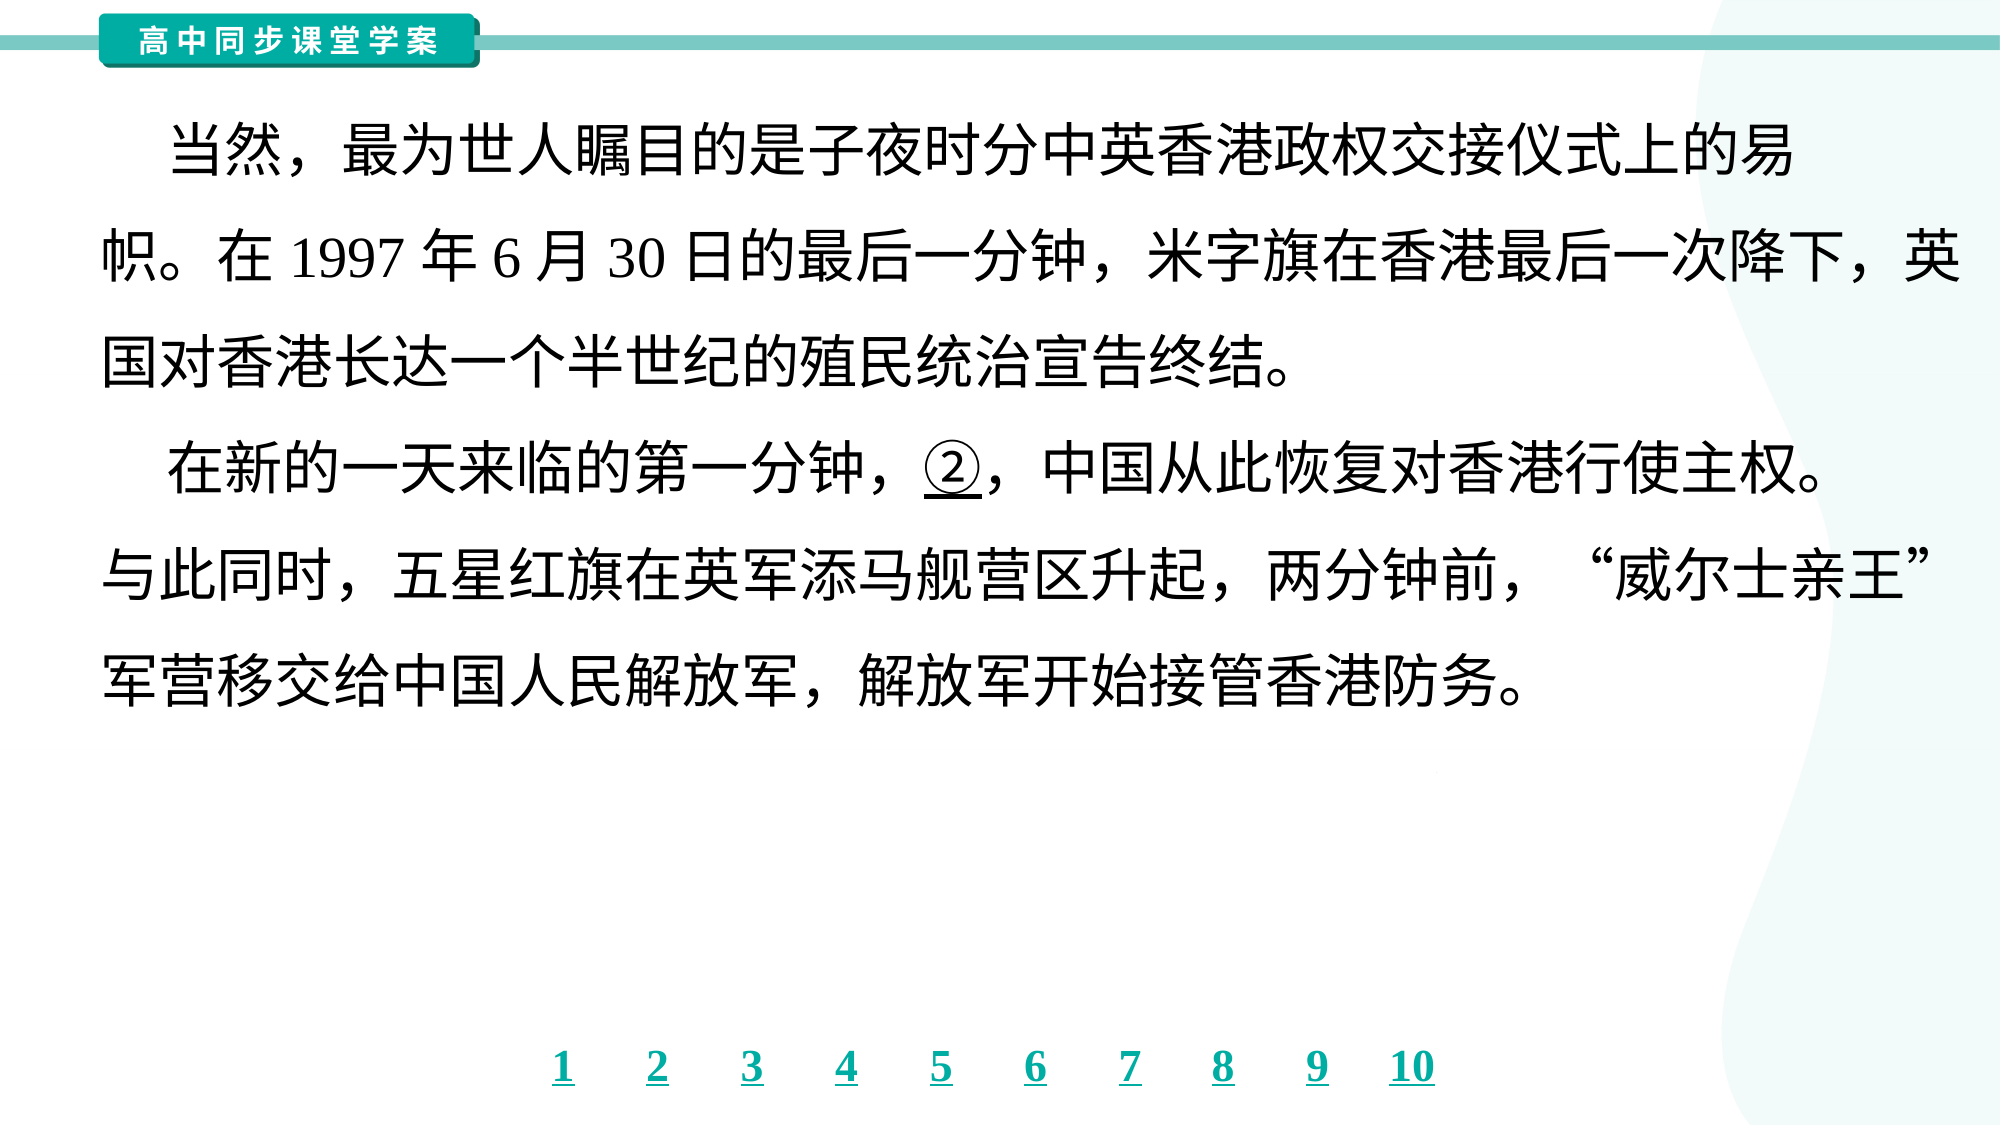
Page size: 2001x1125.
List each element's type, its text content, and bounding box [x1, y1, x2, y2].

picture [0, 0, 2000, 1125]
text_box 当然，最为世人瞩目的是子夜时分中英香港政权交接仪式上的易 帜。在1997年6月30日的最后一分钟，米字旗在香港最后一次降下，英 国对香港长达一个半世纪的殖民统治宣告终结。 在新的一天来临的第一分钟，②，中国从此恢复对香港行使主权。 与此同时，五星红旗在英军添马舰营区升起，两分钟前，“威尔士亲王” 军营移交给中国人民解放军，解放军开始接管香港防务。 [100, 76, 1899, 715]
